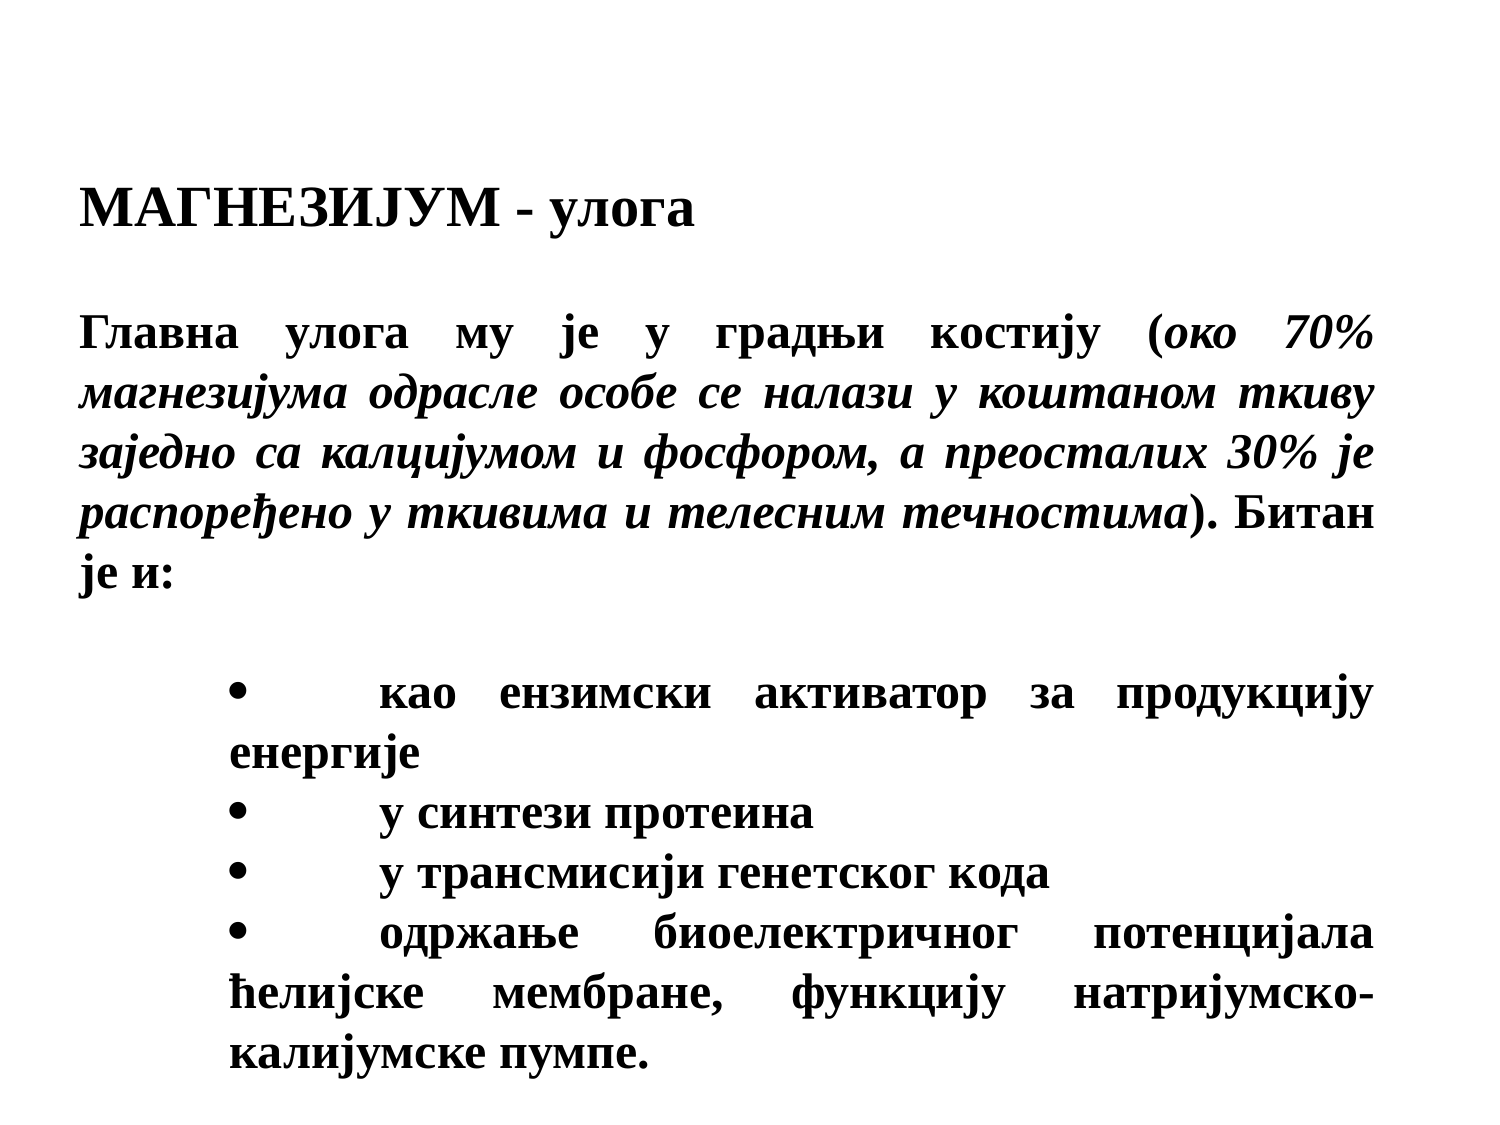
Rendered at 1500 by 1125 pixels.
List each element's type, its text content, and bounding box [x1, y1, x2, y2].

text_box МАГНЕЗИЈУМ - улога Главна улога му је у градњи костију (око 70% магнезијума одрасле особе се налази у коштаном ткиву заједно са калцијумом и фосфором, а преосталих 30% је распоређено у ткивима и телесним течностима). Битан је и: · као ензимски активатор за продукцију енергије · у синтези протеина · у трансмисији генетског кода · одржање биоелектричног потенцијала ћелијске мембране, функцију натријумско-калијумске пумпе. [64, 160, 1390, 1086]
